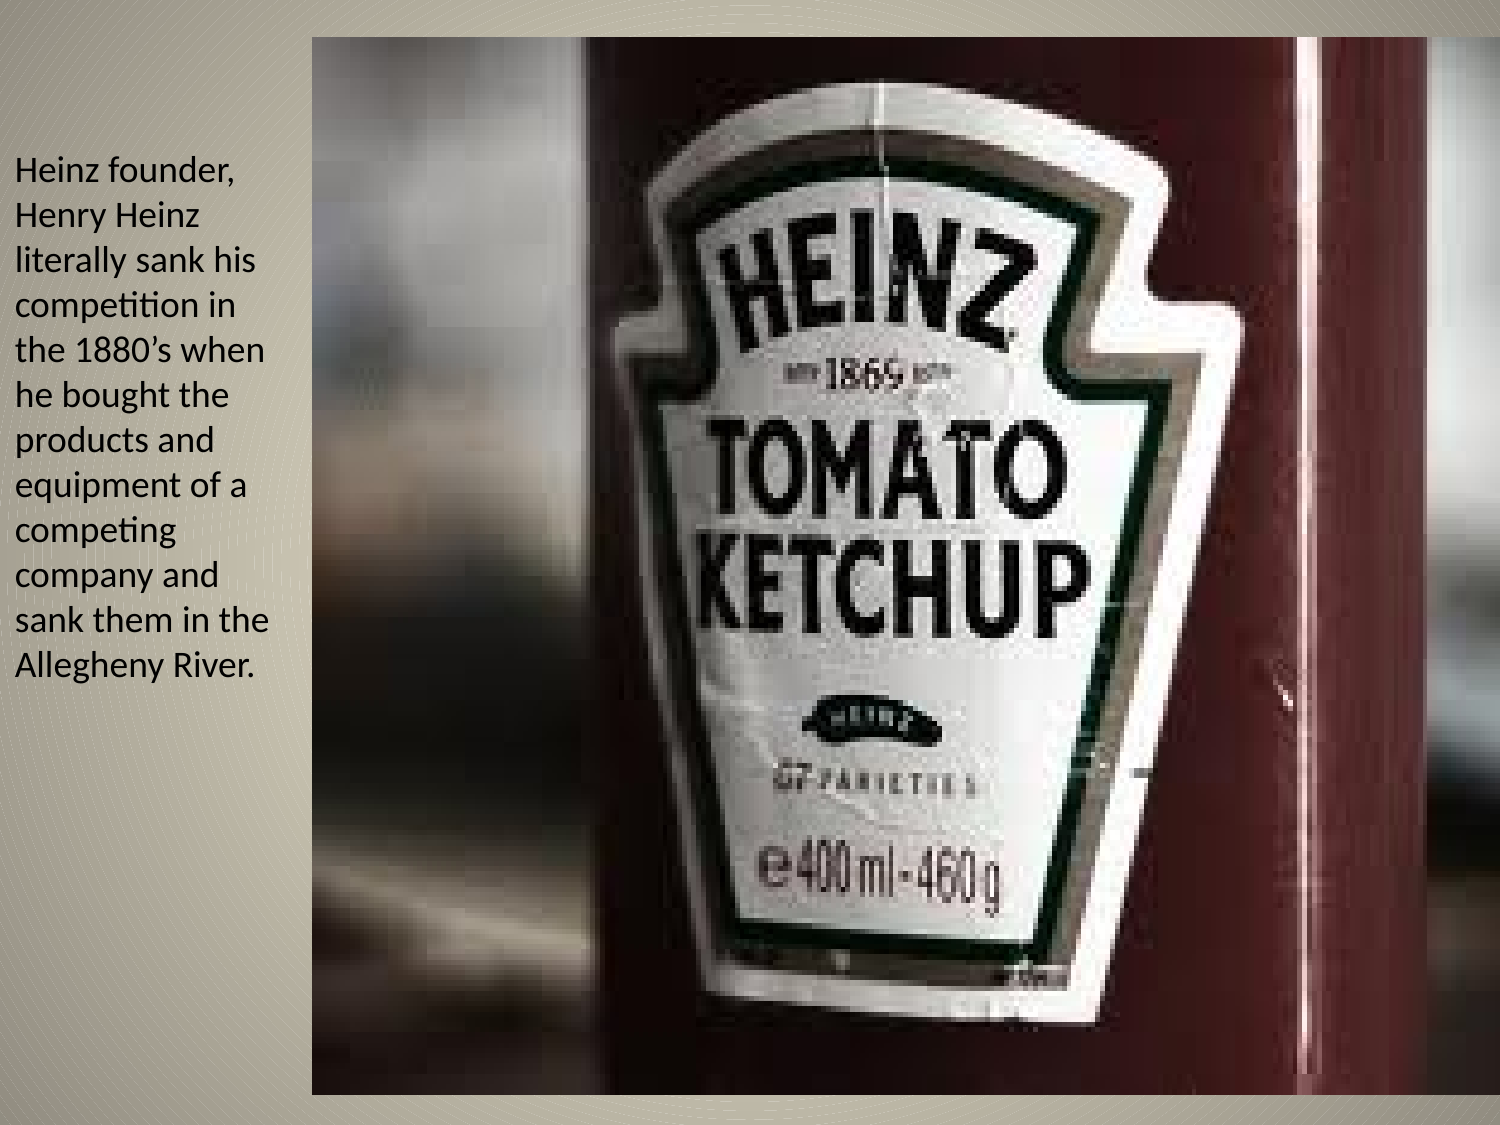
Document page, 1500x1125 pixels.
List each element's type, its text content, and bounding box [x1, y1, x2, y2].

picture [312, 37, 1500, 1095]
text_box Heinz founder, Henry Heinz literally sank his competition in the 1880’s when he bought the products and equipment of a competing company and sank them in the Allegheny River. [0, 137, 288, 693]
